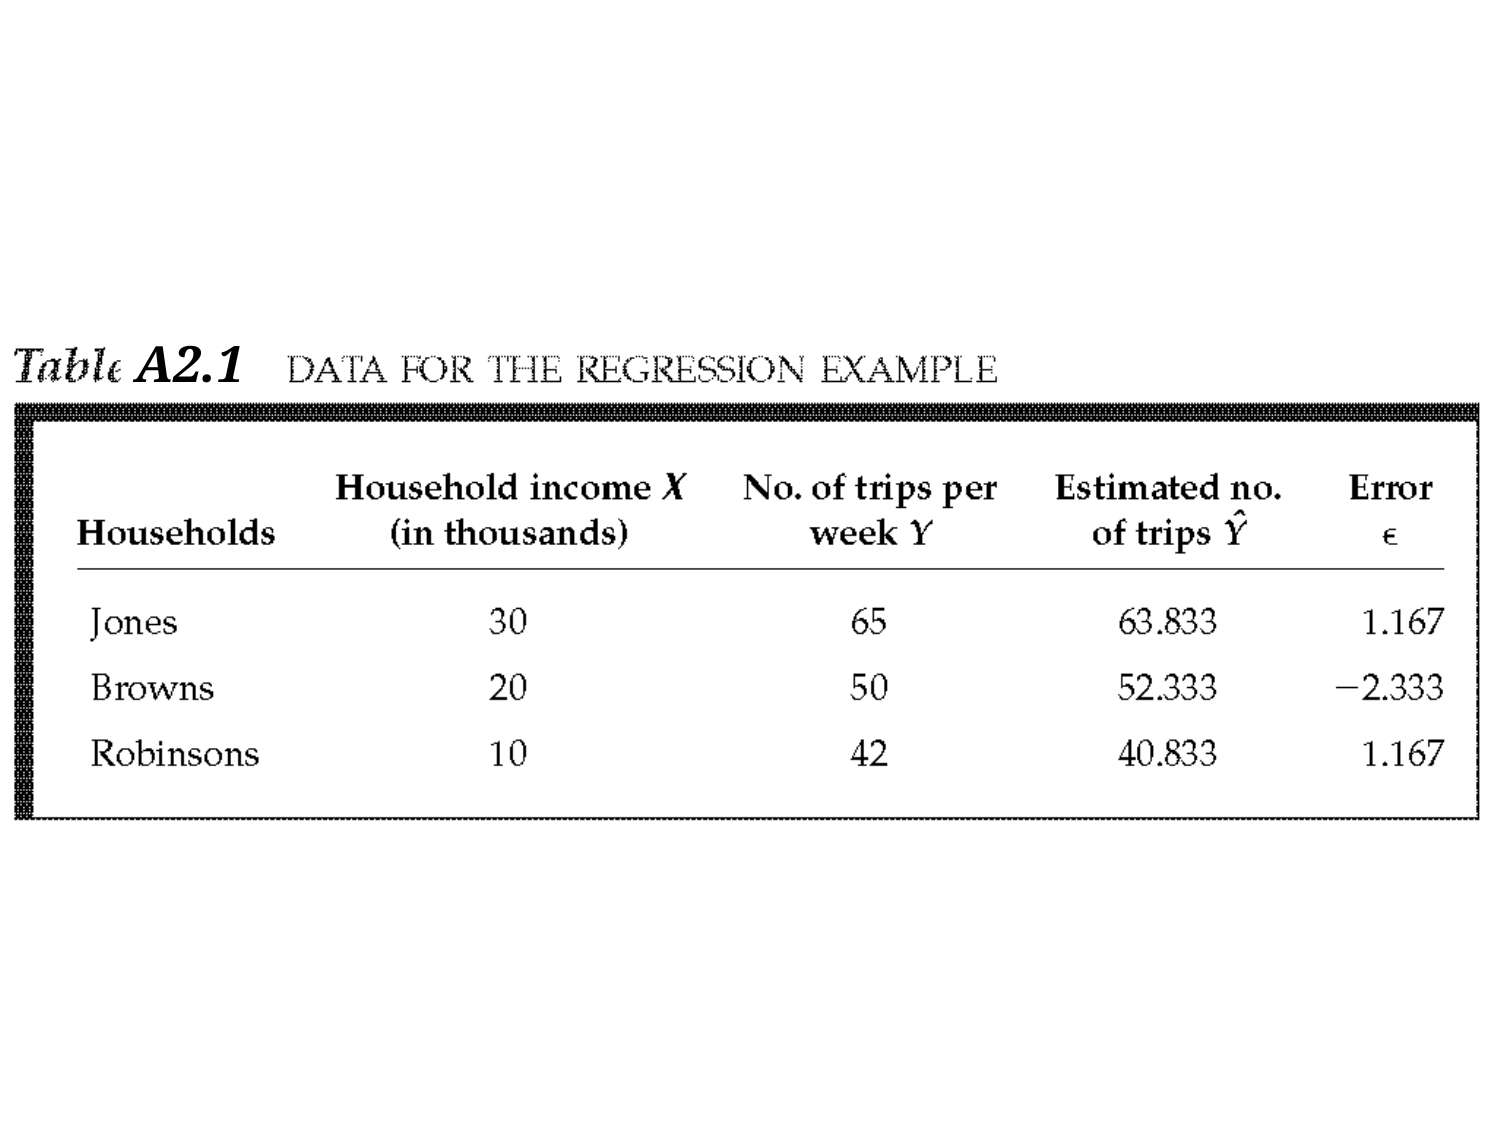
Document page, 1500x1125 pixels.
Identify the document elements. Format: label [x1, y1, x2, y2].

picture [0, 318, 1500, 832]
